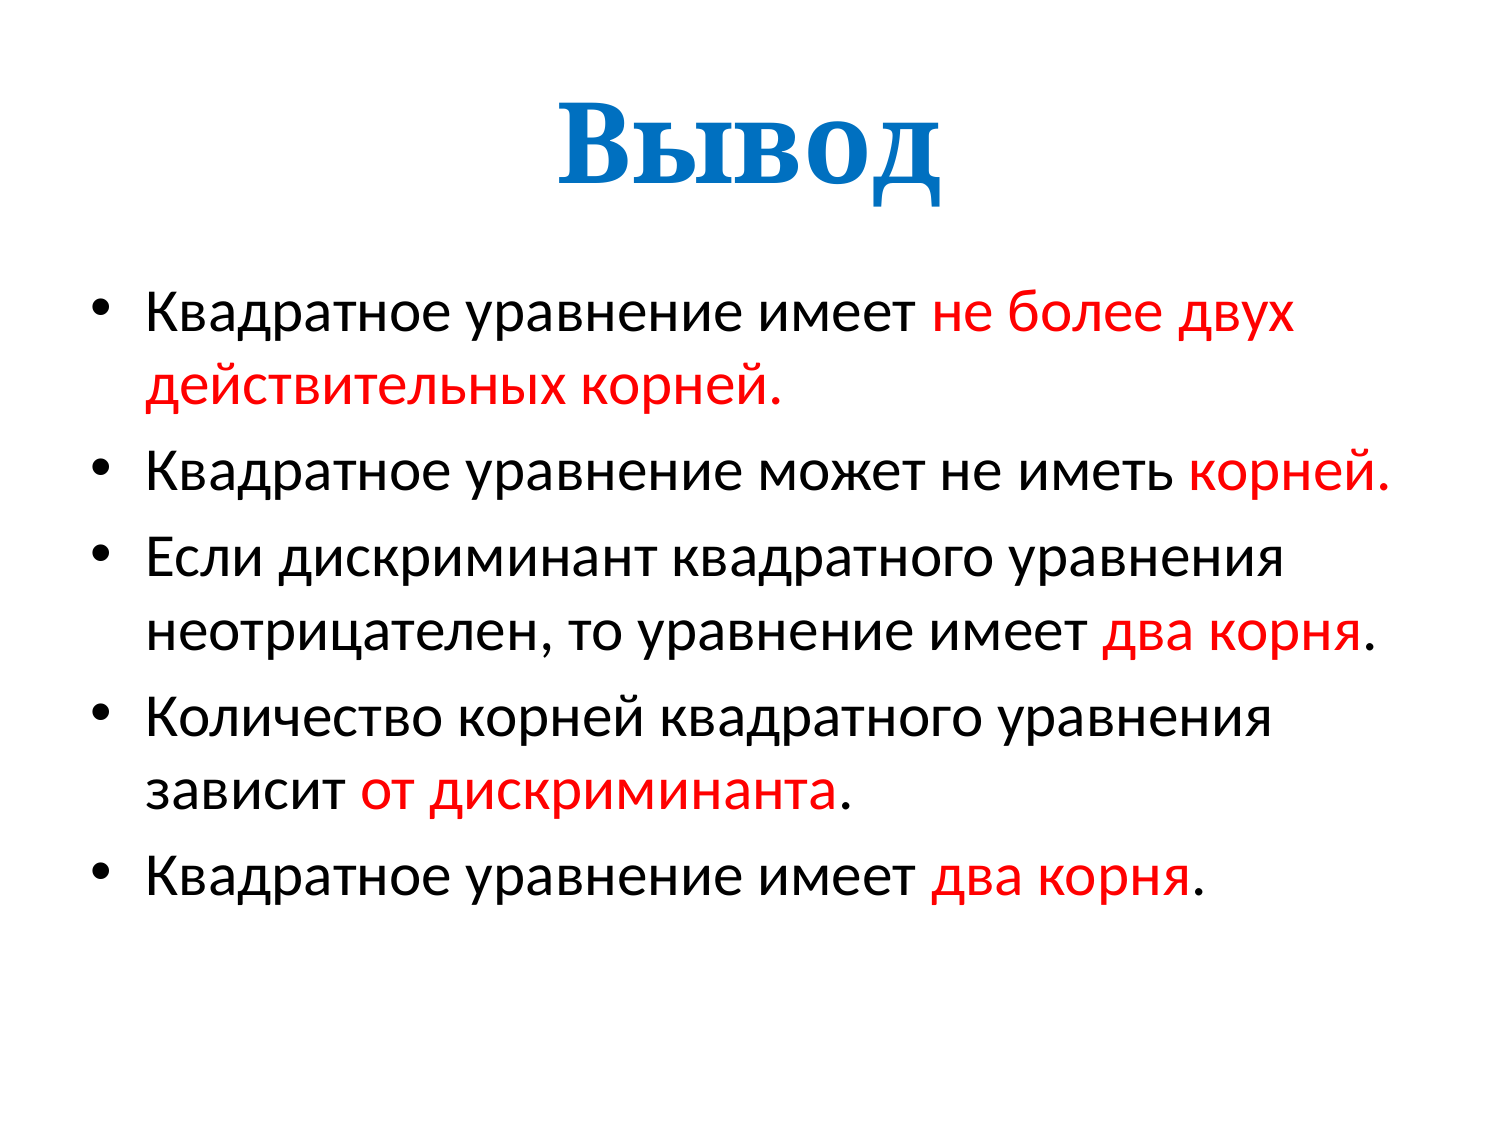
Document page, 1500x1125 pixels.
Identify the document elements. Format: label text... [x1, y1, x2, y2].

list Квадратное уравнение имеет не более двух действительных корней. Квадратное уравнение может не иметь корней. Если дискриминант квадратного уравнения неотрицателен, то уравнение имеет два корня. Количество корней квадратного уравнения зависит от дискриминанта. Квадратное уравнение имеет два корня. [75, 262, 1425, 1005]
title Вывод [75, 45, 1425, 233]
